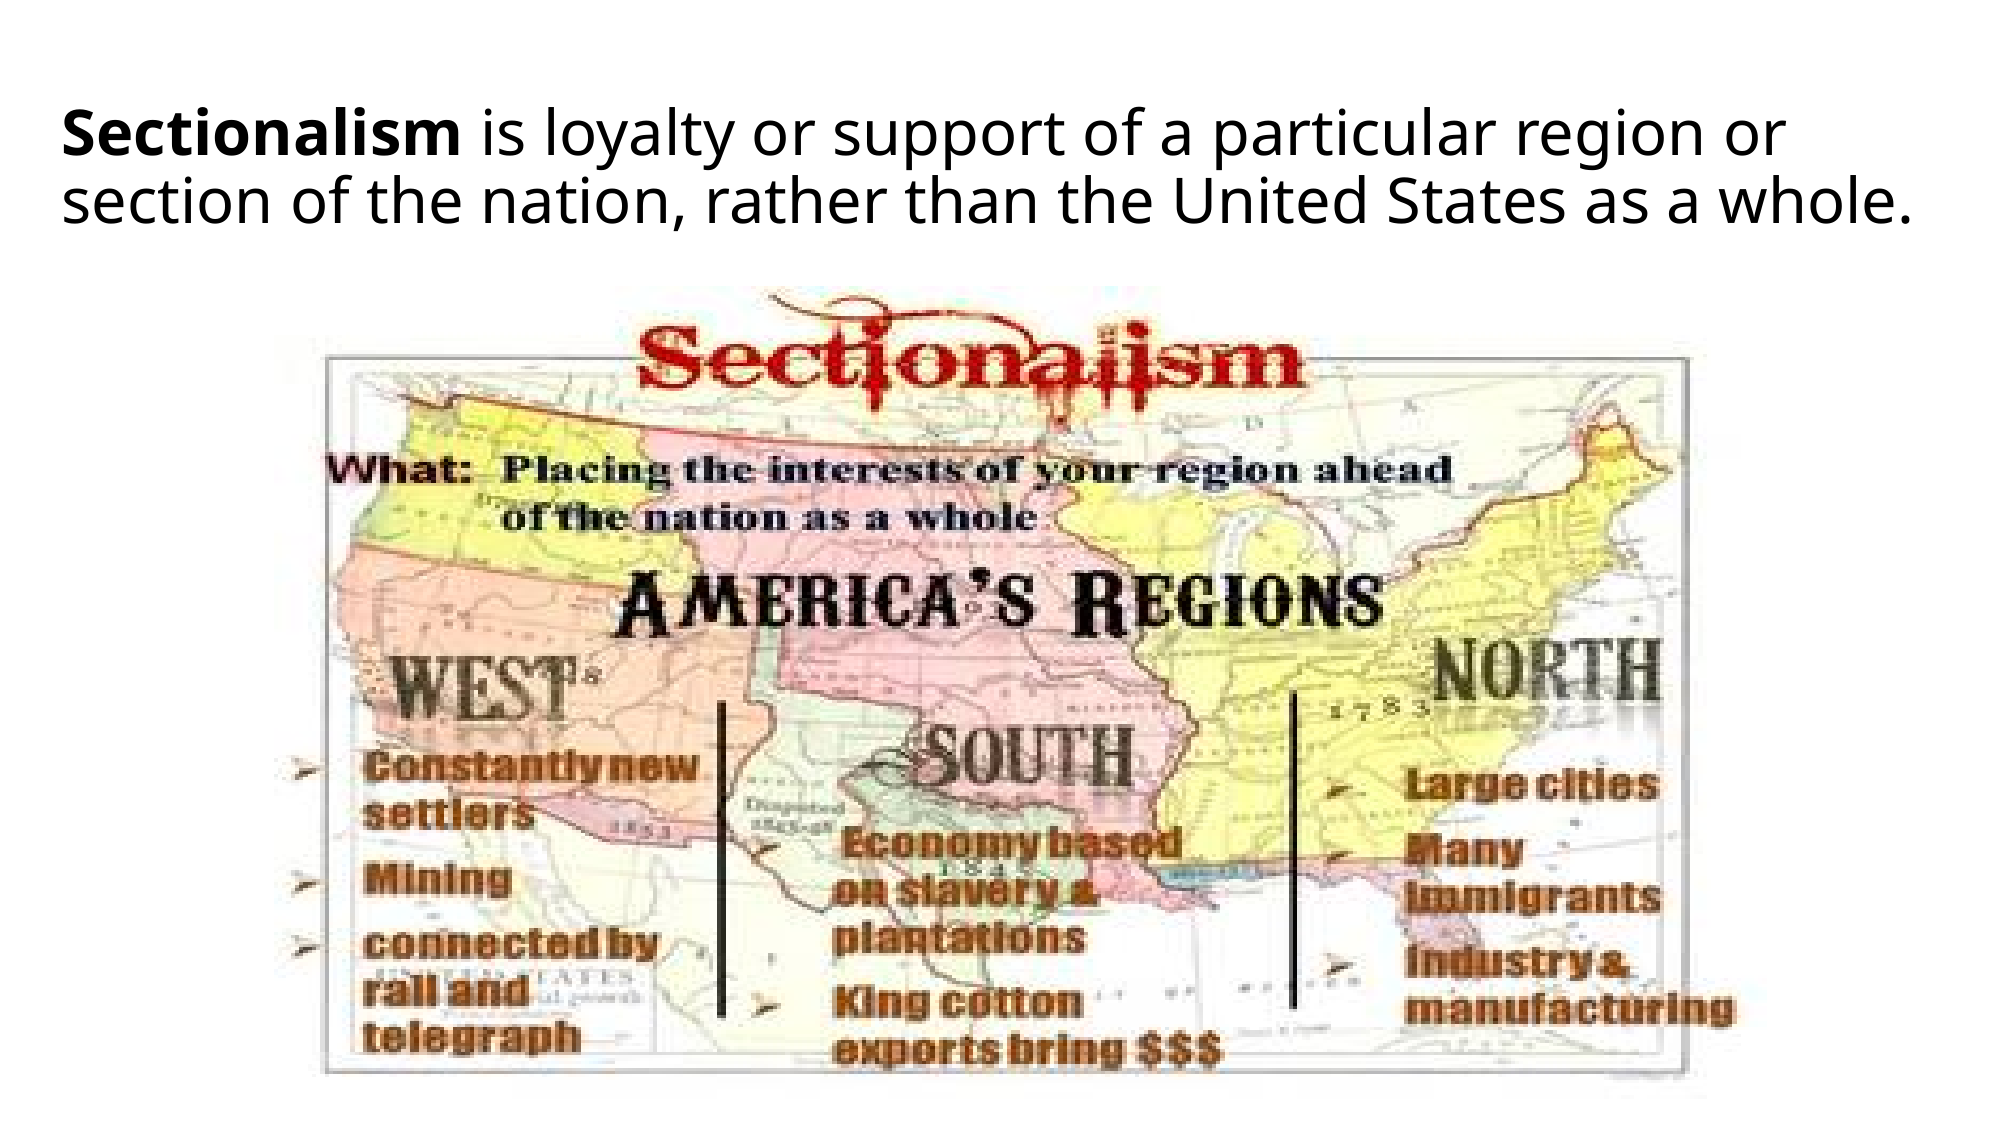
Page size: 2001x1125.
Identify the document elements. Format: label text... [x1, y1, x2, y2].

title Sectionalism is loyalty or support of a particular region or section of the nation, rather than the United States as a whole. [46, 59, 1978, 278]
picture [274, 286, 1767, 1099]
